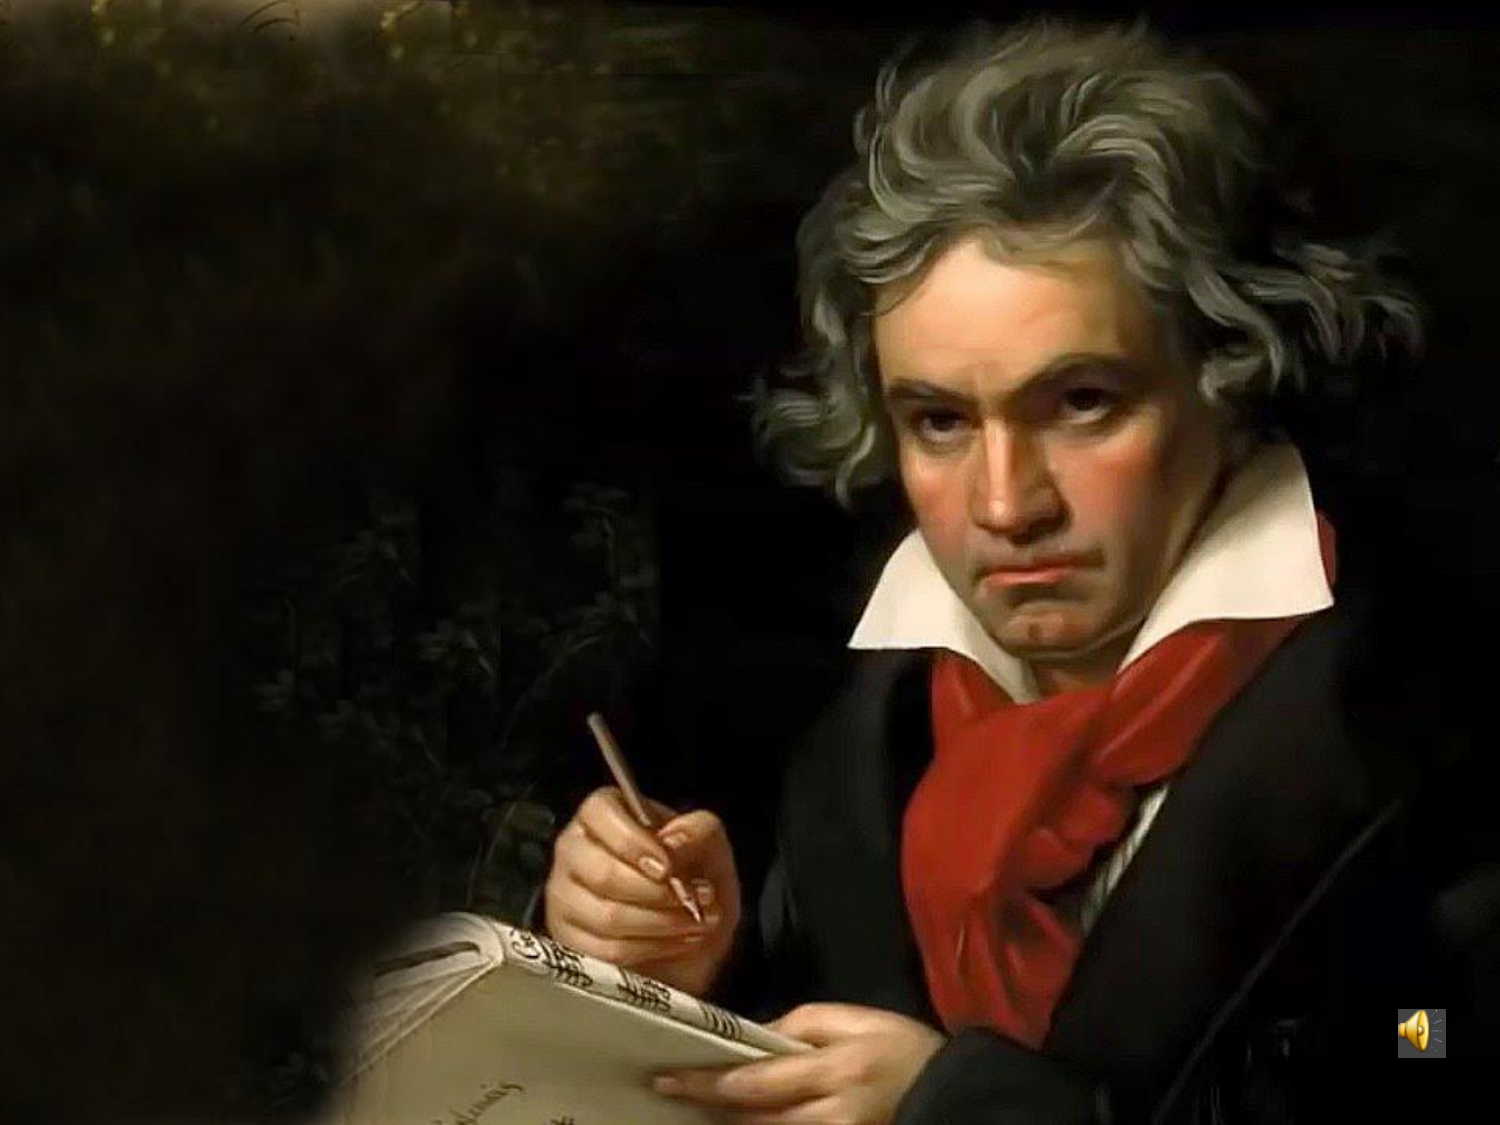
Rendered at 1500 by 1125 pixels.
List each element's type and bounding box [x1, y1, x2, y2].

list [1398, 1010, 1446, 1057]
picture [0, 0, 1500, 1125]
